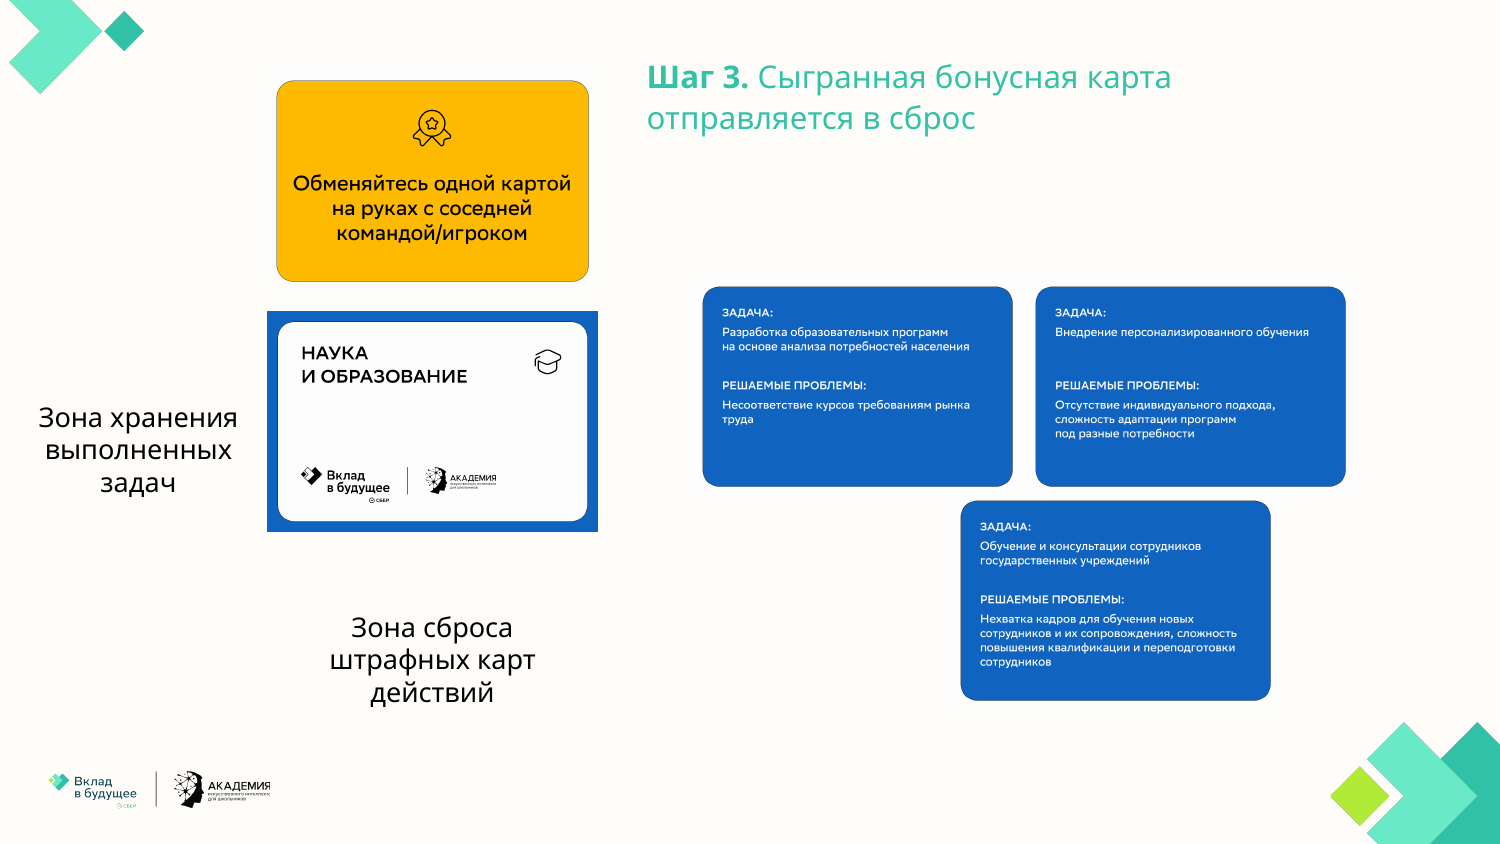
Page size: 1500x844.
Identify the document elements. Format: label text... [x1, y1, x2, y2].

text_box Зона сброса штрафных карт действий [321, 603, 544, 716]
picture [31, 756, 270, 826]
text_box Зона хранения выполненных задач [27, 393, 250, 506]
picture [266, 70, 599, 292]
text_box Шаг 3. Сыгранная бонусная карта отправляется в сброс [639, 46, 1326, 144]
picture [1330, 722, 1500, 844]
picture [692, 276, 1357, 711]
picture [267, 311, 598, 533]
picture [9, 0, 144, 94]
